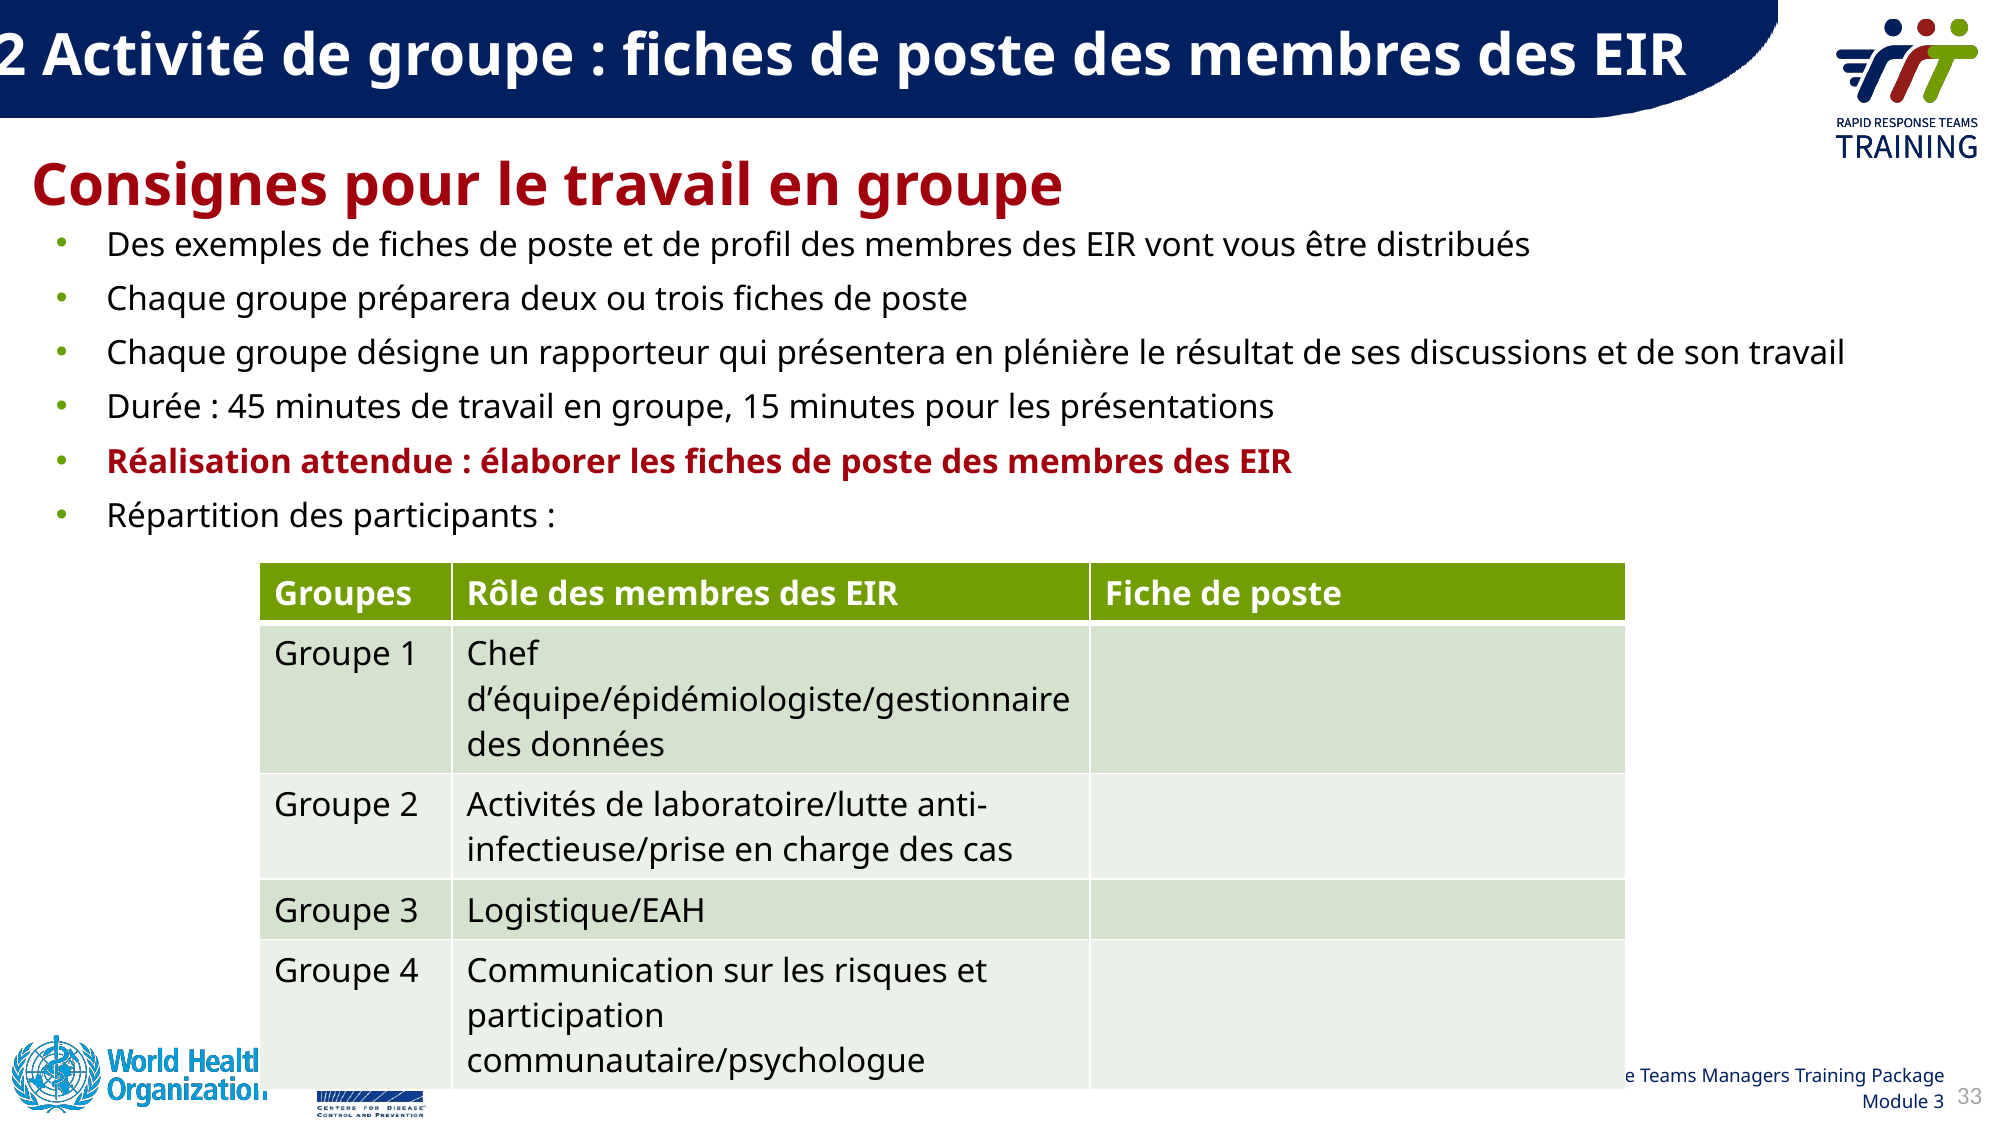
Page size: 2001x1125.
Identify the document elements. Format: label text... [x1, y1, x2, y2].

picture [71, 1053, 90, 1091]
picture [59, 1035, 267, 1113]
picture [12, 1083, 48, 1113]
picture [22, 1062, 26, 1077]
table_cell [1091, 880, 1625, 939]
text_box 3.2 Activité de groupe : fiches de poste des membres des EIR [0, 9, 1703, 95]
text_box Des exemples de fiches de poste et de profil des membres des EIR vont vous être distribués Chaque groupe préparera deux ou trois fiches de poste Chaque groupe désigne un rapporteur qui présentera en plénière le résultat de ses discussions et de son travail Durée : 45 minutes de travail en groupe, 15 minutes pour les présentations Réalisation attendue : élaborer les fiches de poste des membres des EIR Répartition des participants : [40, 160, 1886, 647]
table_header Fiche de poste [1091, 563, 1625, 620]
table_cell Groupe 2 [260, 774, 451, 878]
picture [30, 1083, 37, 1091]
slide_number 33 [1941, 1071, 2000, 1125]
picture [317, 1091, 426, 1117]
table_cell Groupe 1 [260, 626, 451, 773]
table_header Groupes [260, 563, 451, 620]
picture [24, 1054, 36, 1087]
picture [12, 1035, 54, 1068]
table_cell [1091, 940, 1625, 1089]
table_cell Communication sur les risques et participation communautaire/psychologue [453, 940, 1089, 1089]
picture [0, 0, 1778, 118]
picture [34, 1054, 43, 1078]
table_cell Groupe 4 [260, 940, 451, 1089]
table_cell Chef dʼéquipe/épidémiologiste/gestionnaire des données [453, 626, 1089, 773]
title Consignes pour le travail en groupe [23, 133, 1181, 241]
table_cell [1091, 774, 1625, 878]
picture [1835, 19, 1978, 167]
picture [36, 1088, 78, 1105]
table_cell Activités de laboratoire/lutte anti-infectieuse/prise en charge des cas [453, 774, 1089, 878]
table_cell [1091, 626, 1625, 773]
table_header Rôle des membres des EIR [453, 563, 1089, 620]
table_cell Logistique/EAH [453, 880, 1089, 939]
picture [50, 1108, 62, 1113]
table_cell Groupe 3 [260, 880, 451, 939]
picture [40, 1062, 47, 1070]
picture [46, 1056, 54, 1062]
